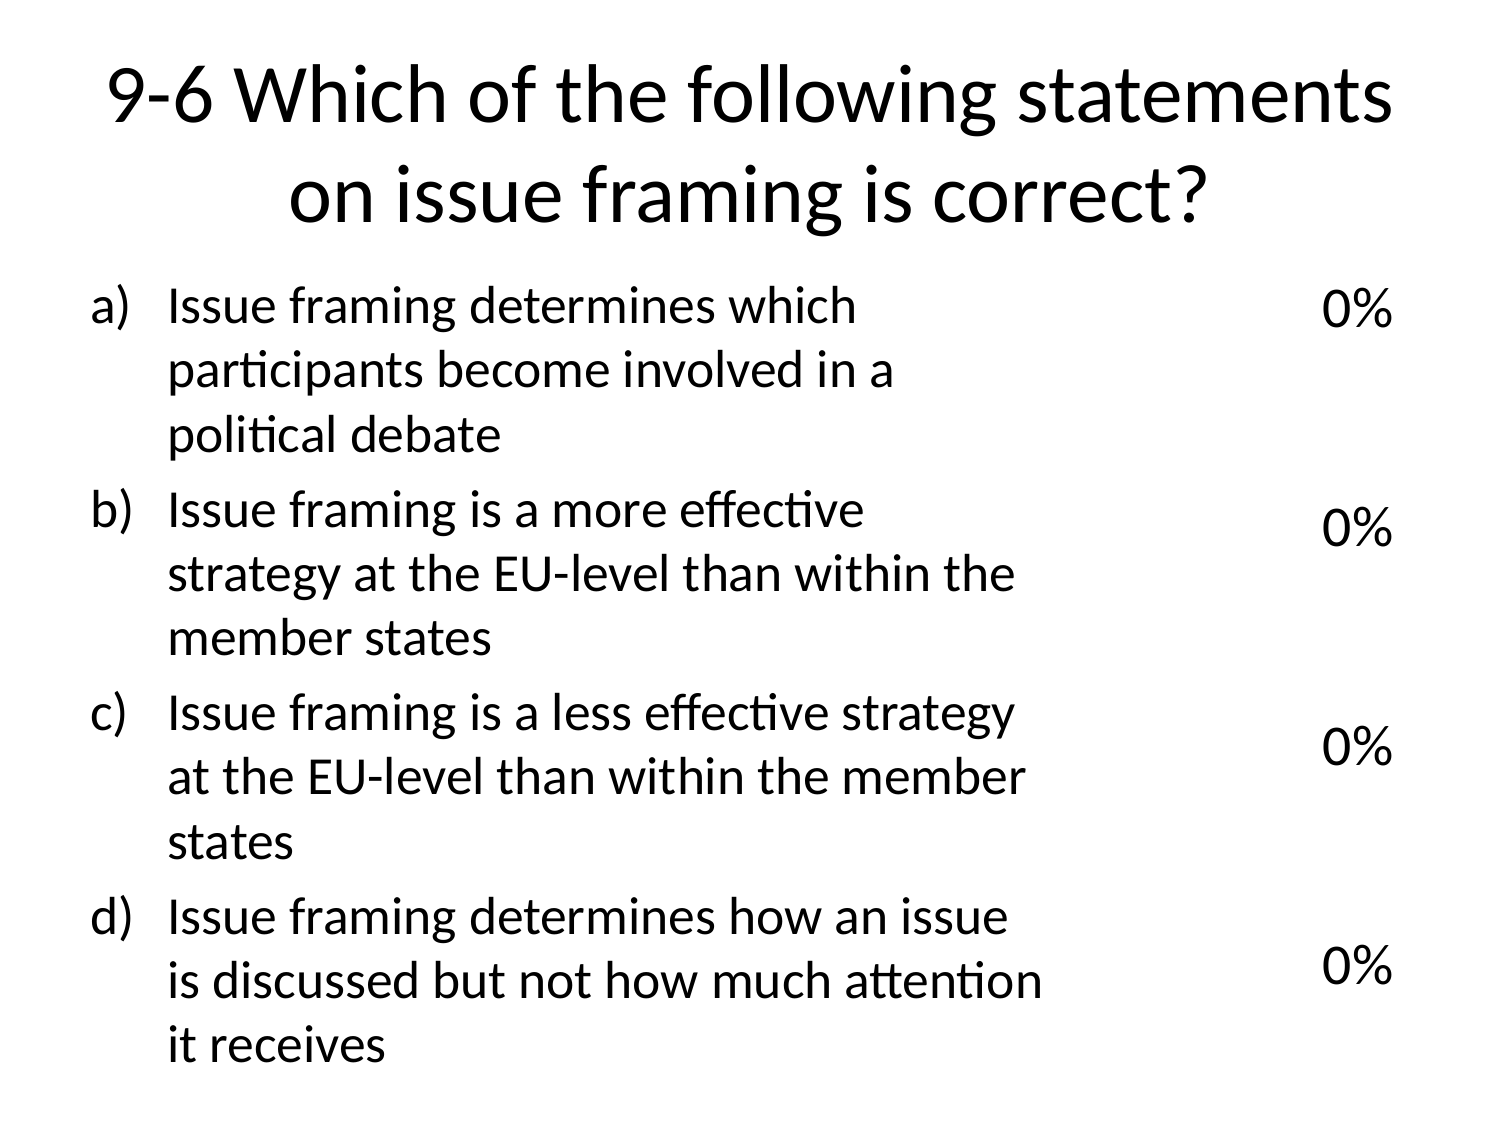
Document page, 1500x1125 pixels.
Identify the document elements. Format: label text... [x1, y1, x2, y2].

title 9-6 Which of the following statements on issue framing is correct? [74, 31, 1426, 247]
list 0% 0% 0% 0% [1124, 262, 1409, 1006]
list Issue framing determines which participants become involved in a political debate Issue framing is a more effective strategy at the EU-level than within the member states Issue framing is a less effective strategy at the EU-level than within the member states Issue framing determines how an issue is discussed but not how much attention it receives [74, 262, 1063, 1088]
